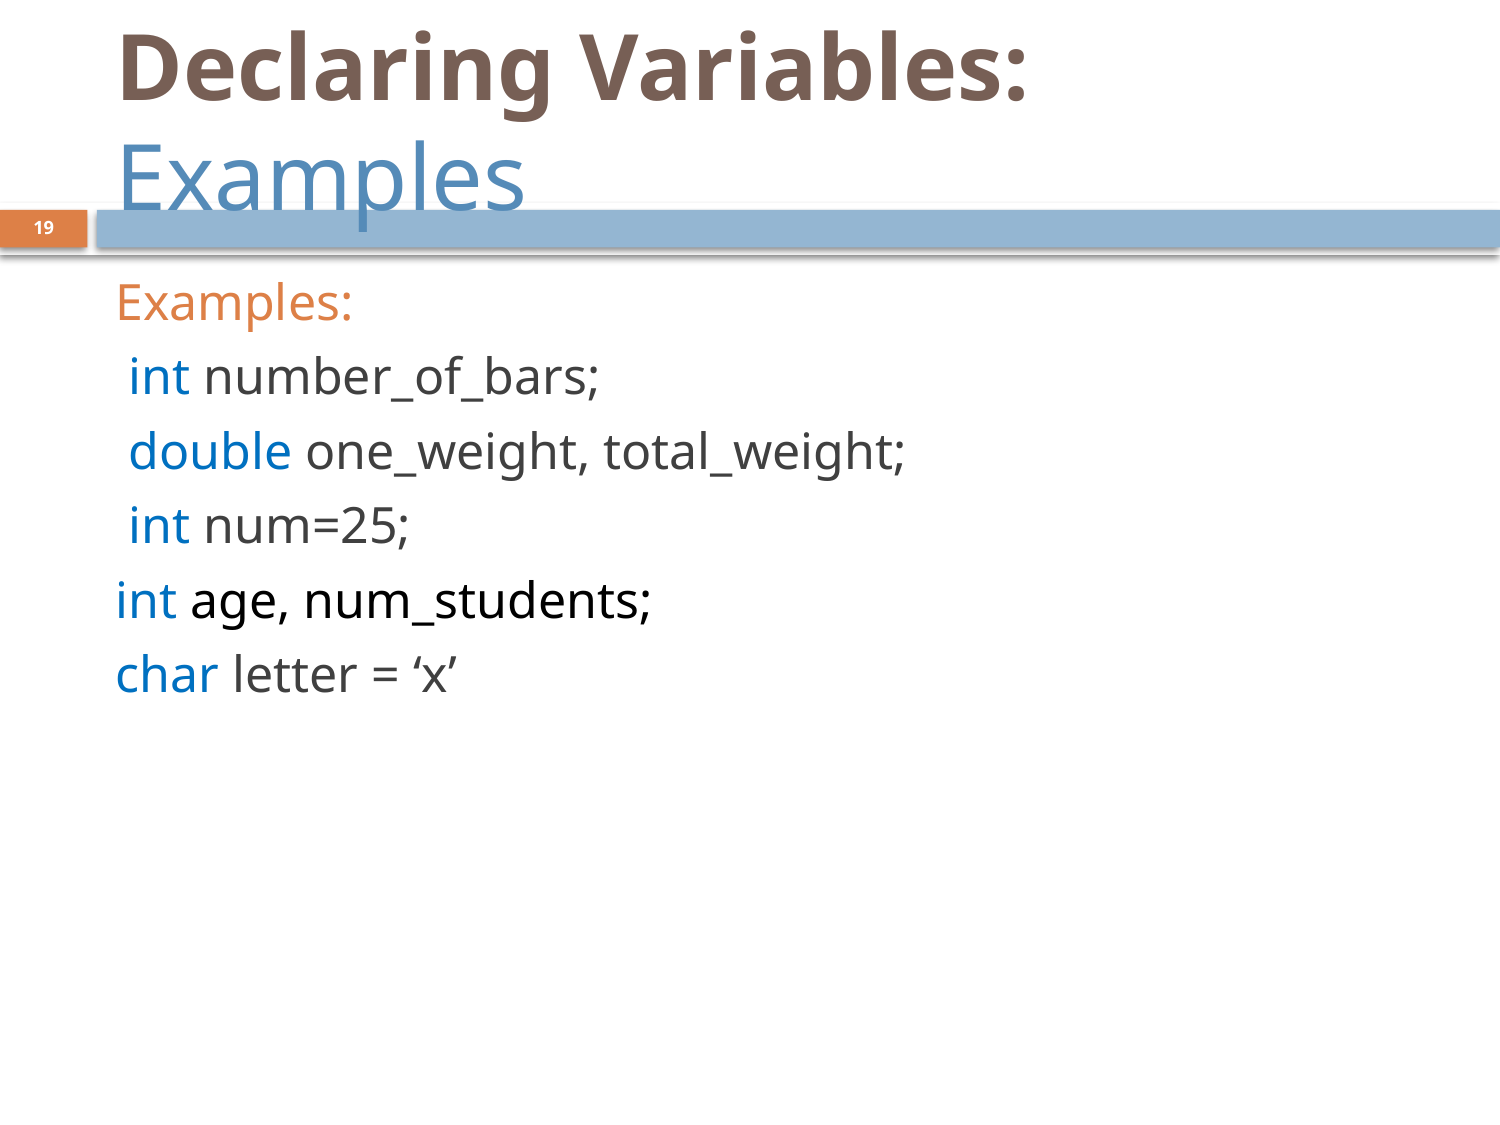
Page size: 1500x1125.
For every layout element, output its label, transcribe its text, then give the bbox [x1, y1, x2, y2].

list Examples: int number_of_bars; double one_weight, total_weight; int num=25; int age, num_students; char letter = ‘x’ [100, 262, 1439, 1001]
title Declaring Variables: Examples [100, 37, 1439, 201]
slide_number 19 [0, 208, 88, 249]
